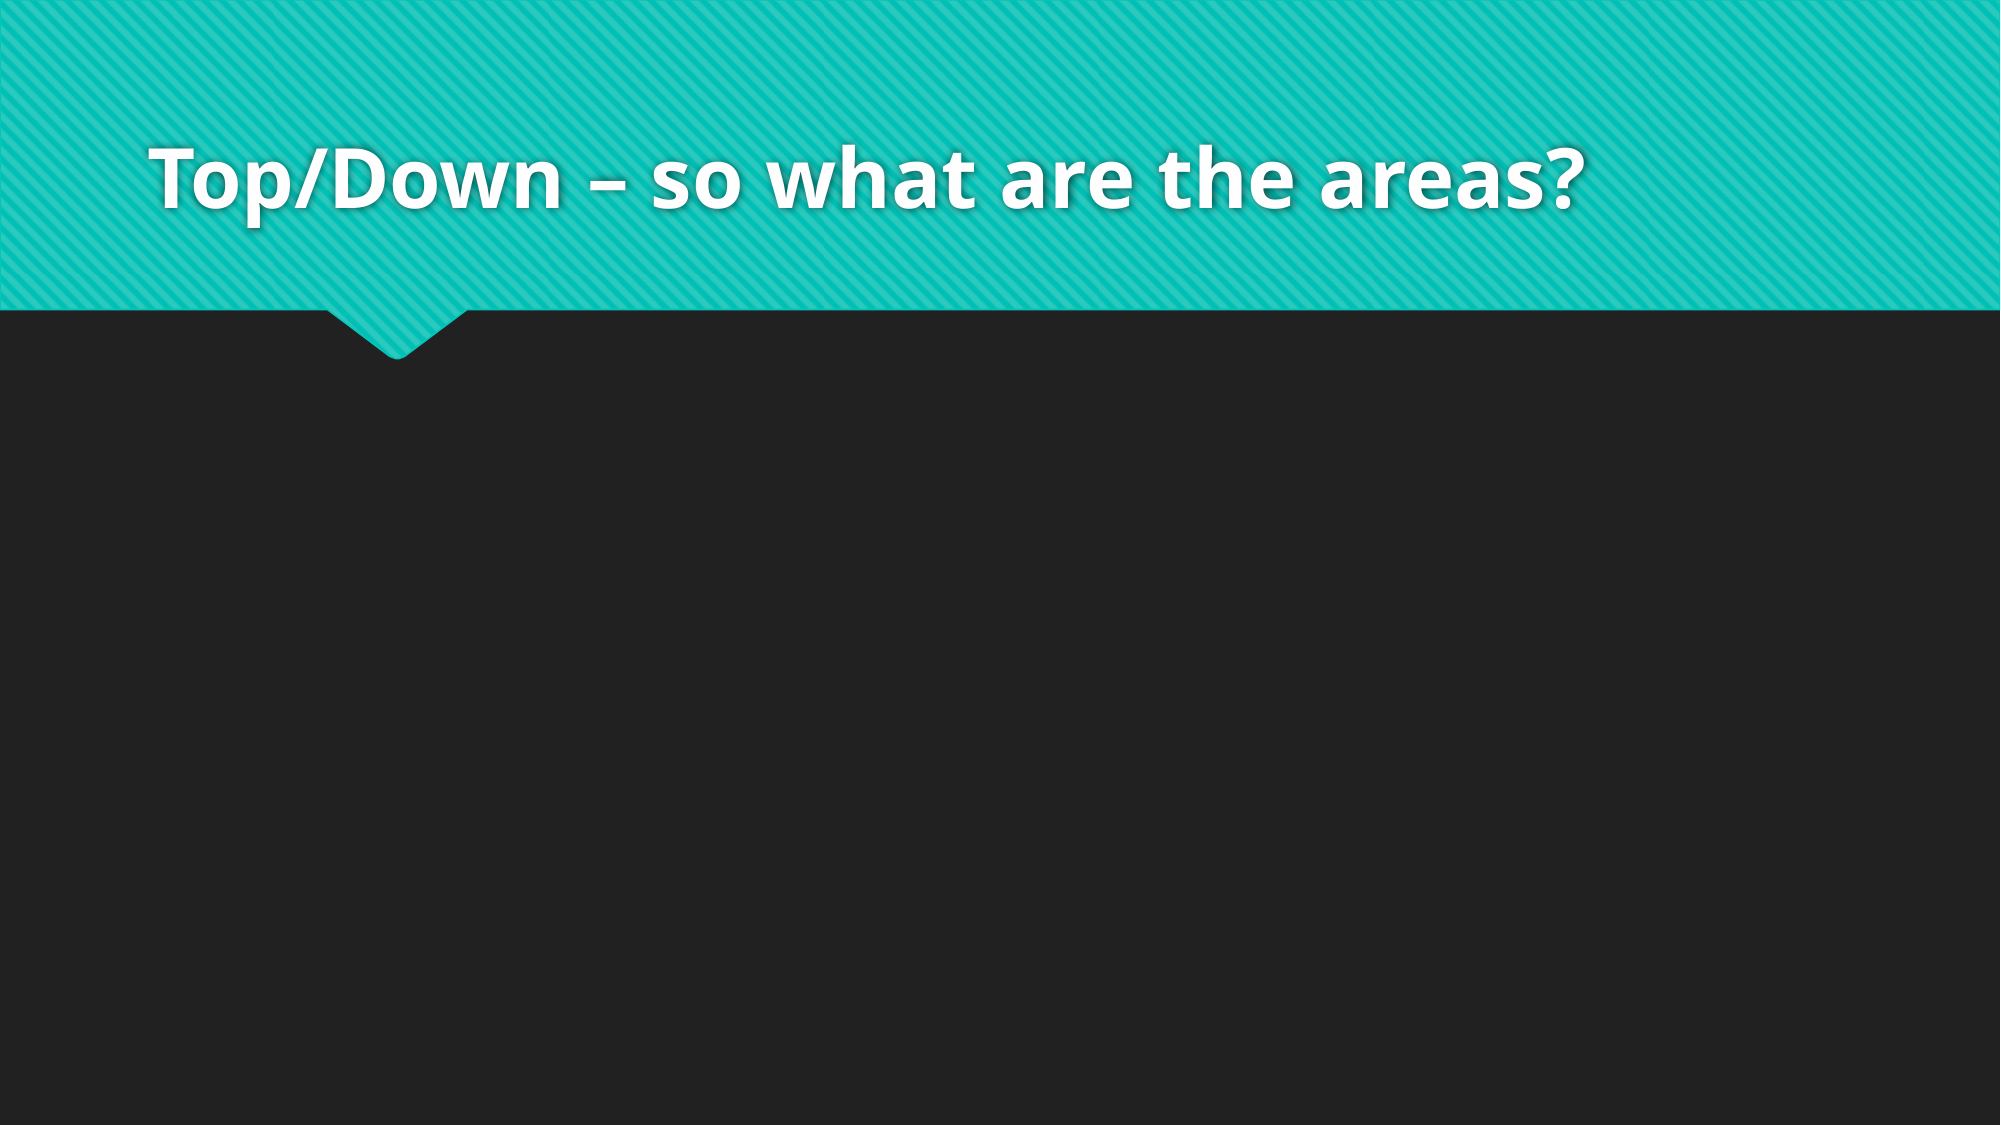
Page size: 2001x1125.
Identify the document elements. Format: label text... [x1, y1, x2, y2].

title Top/Down – so what are the areas? [132, 73, 1868, 233]
